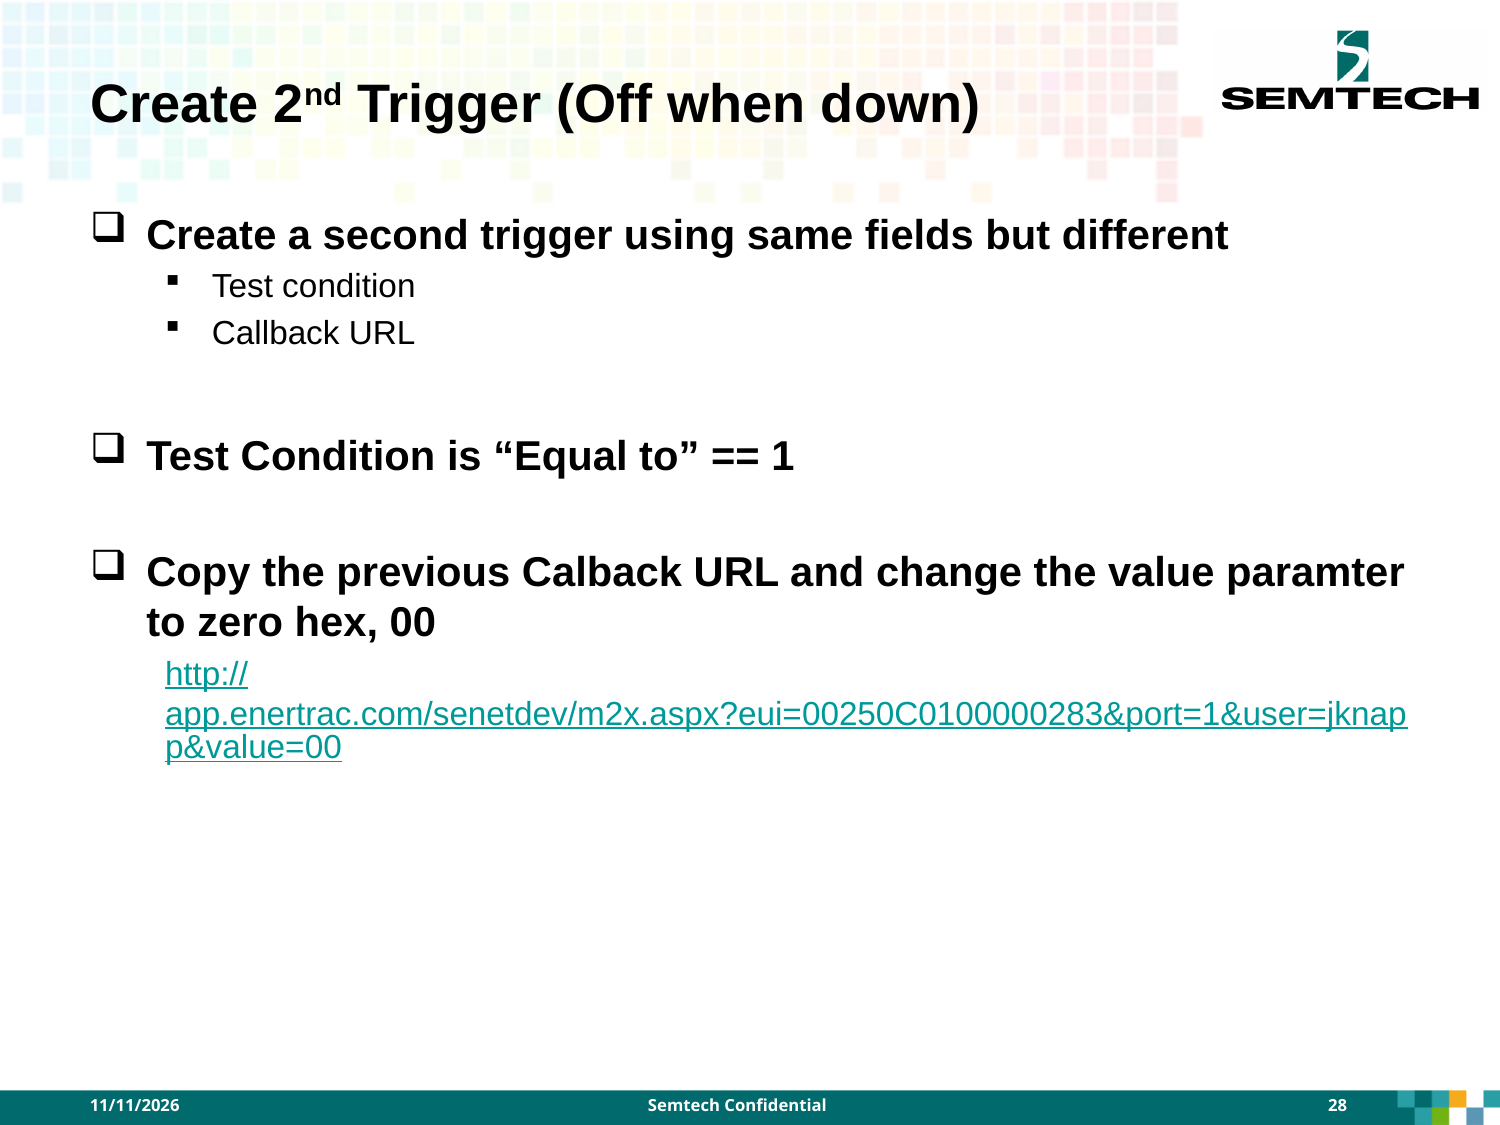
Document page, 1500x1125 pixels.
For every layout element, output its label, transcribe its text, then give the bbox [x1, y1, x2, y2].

picture [0, 0, 1500, 1125]
list Create a second trigger using same fields but different Test condition Callback URL Test Condition is “Equal to” == 1 Copy the previous Calback URL and change the value paramter to zero hex, 00 http://app.enertrac.com/senetdev/m2x.aspx?eui=00250C0100000283&port=1&user=jknapp&value=00 [75, 200, 1425, 943]
title Create 2nd Trigger (Off when down) [75, 45, 1200, 163]
